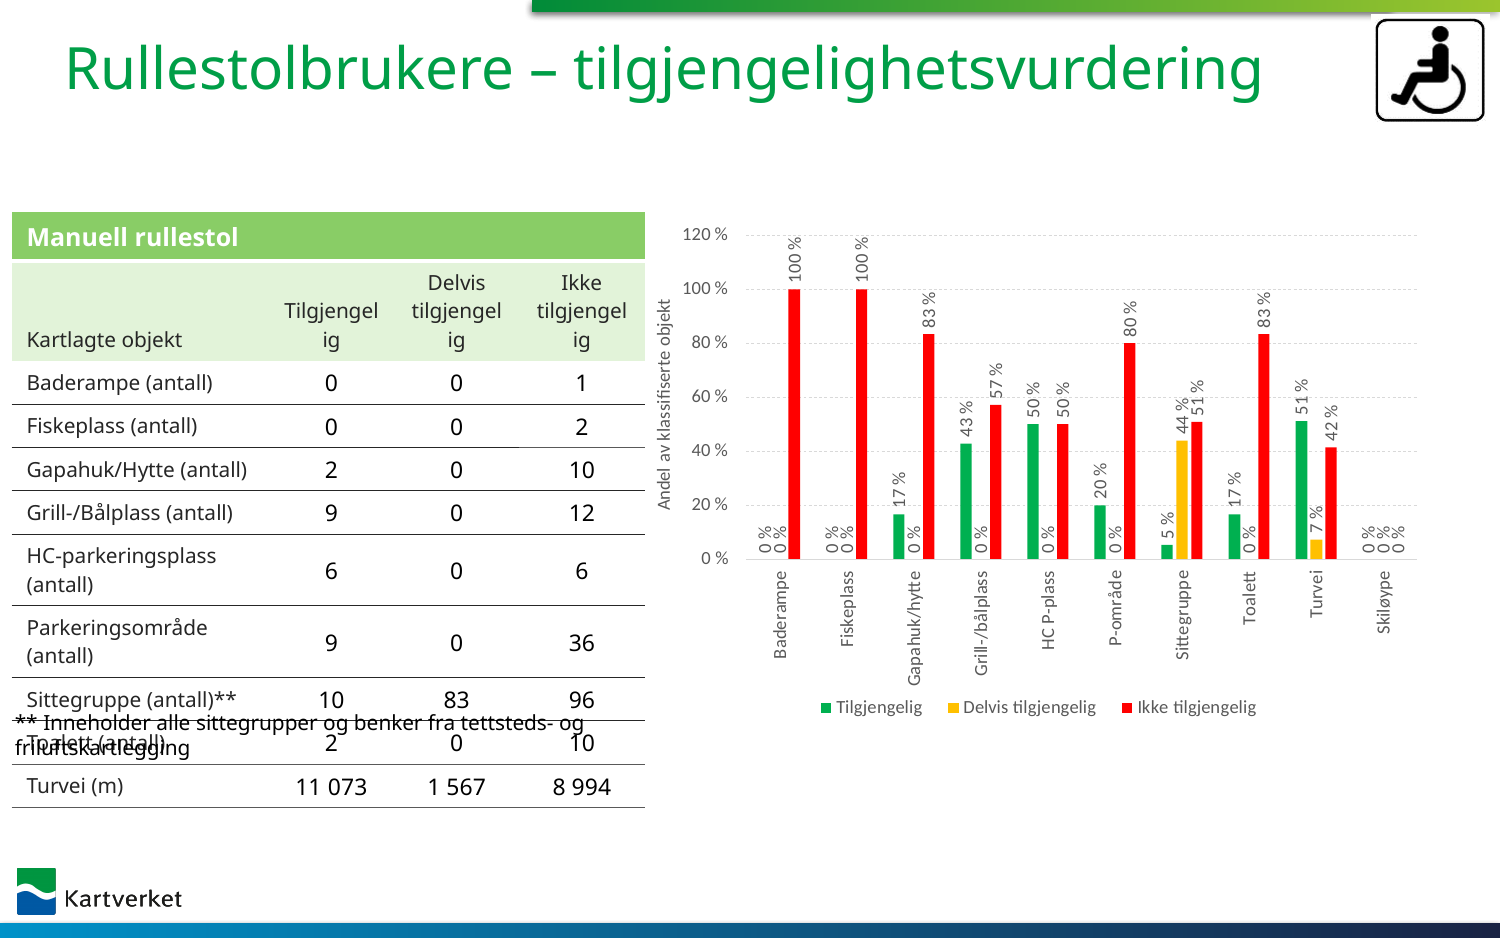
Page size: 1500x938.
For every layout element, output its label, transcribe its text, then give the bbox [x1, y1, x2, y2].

table_cell 12 [519, 491, 638, 534]
table_cell Grill-/Bålplass (antall) [12, 491, 269, 534]
table_cell 0 [394, 361, 519, 404]
table_cell 36 [519, 606, 638, 677]
text_box Rullestolbrukere – tilgjengelighetsvurdering [49, 12, 1372, 109]
table_cell Turvei (m) [12, 768, 269, 807]
table_cell 11 073 [269, 768, 394, 807]
table_cell 0 [394, 448, 519, 490]
table_cell 1 [519, 361, 638, 404]
table_cell 6 [269, 535, 394, 605]
table_cell 1 567 [394, 768, 519, 807]
table_cell Baderampe (antall) [12, 361, 269, 404]
table_cell 83 [394, 678, 519, 702]
table_header Manuell rullestol [12, 212, 645, 259]
table_cell 0 [394, 405, 519, 447]
table_cell Fiskeplass (antall) [12, 405, 269, 447]
table_cell 10 [519, 448, 638, 490]
picture [643, 218, 1427, 728]
table_cell 2 [269, 448, 394, 490]
table_cell Parkeringsområde (antall) [12, 606, 269, 677]
table_cell 2 [519, 405, 638, 447]
table_cell Delvis tilgjengelig [394, 263, 519, 361]
table_cell Sittegruppe (antall)** [12, 678, 269, 702]
text_box ** Inneholder alle sittegrupper og benker fra tettsteds- og friluftskartlegging [0, 702, 745, 768]
table_cell 9 [269, 606, 394, 677]
table_cell 6 [519, 535, 638, 605]
table_cell Gapahuk/Hytte (antall) [12, 448, 269, 490]
table_cell 96 [519, 678, 638, 702]
picture [1371, 13, 1491, 127]
table_cell Tilgjengelig [269, 263, 394, 361]
table_cell Kartlagte objekt [12, 263, 269, 361]
table_cell Ikke tilgjengelig [519, 263, 638, 361]
table_cell 0 [269, 405, 394, 447]
table_cell 0 [269, 361, 394, 404]
table_cell 0 [394, 491, 519, 534]
table_cell 0 [394, 606, 519, 677]
table_cell HC-parkeringsplass (antall) [12, 535, 269, 605]
table_cell 8 994 [519, 768, 645, 807]
table_cell 0 [394, 535, 519, 605]
table_cell 9 [269, 491, 394, 534]
table_cell 10 [269, 678, 394, 702]
